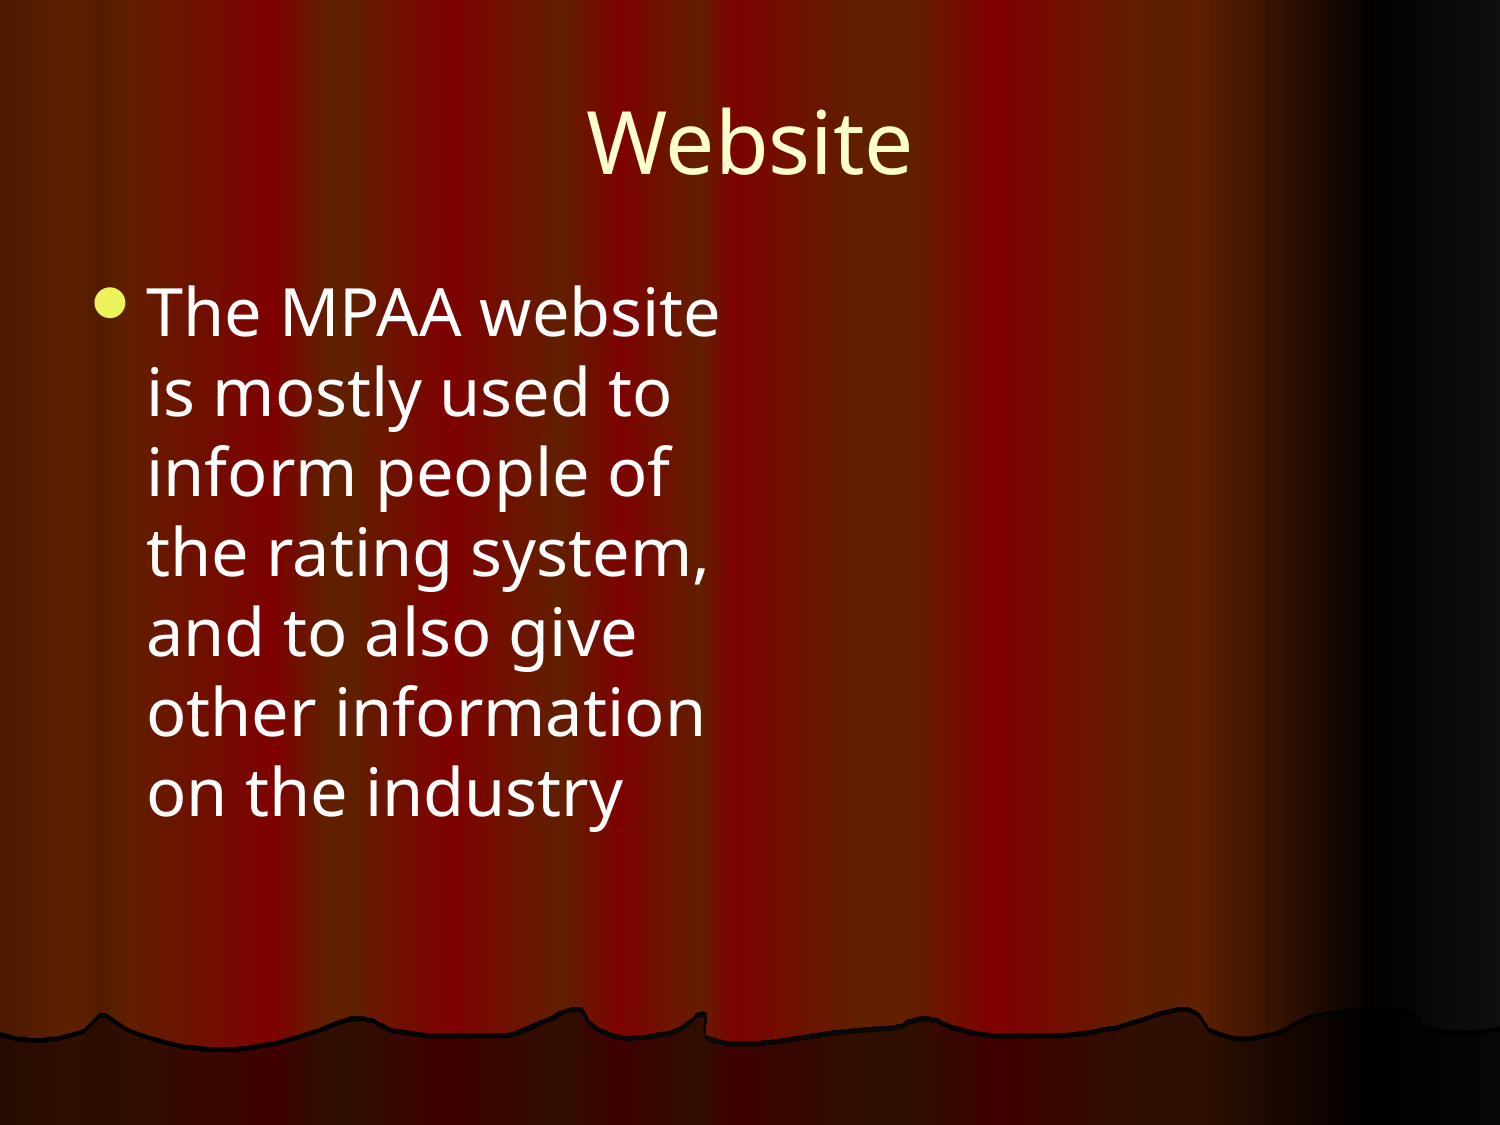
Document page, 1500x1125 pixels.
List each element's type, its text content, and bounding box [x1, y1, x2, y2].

title Website [74, 45, 1426, 233]
list The MPAA website is mostly used to inform people of the rating system, and to also give other information on the industry [74, 262, 751, 1006]
